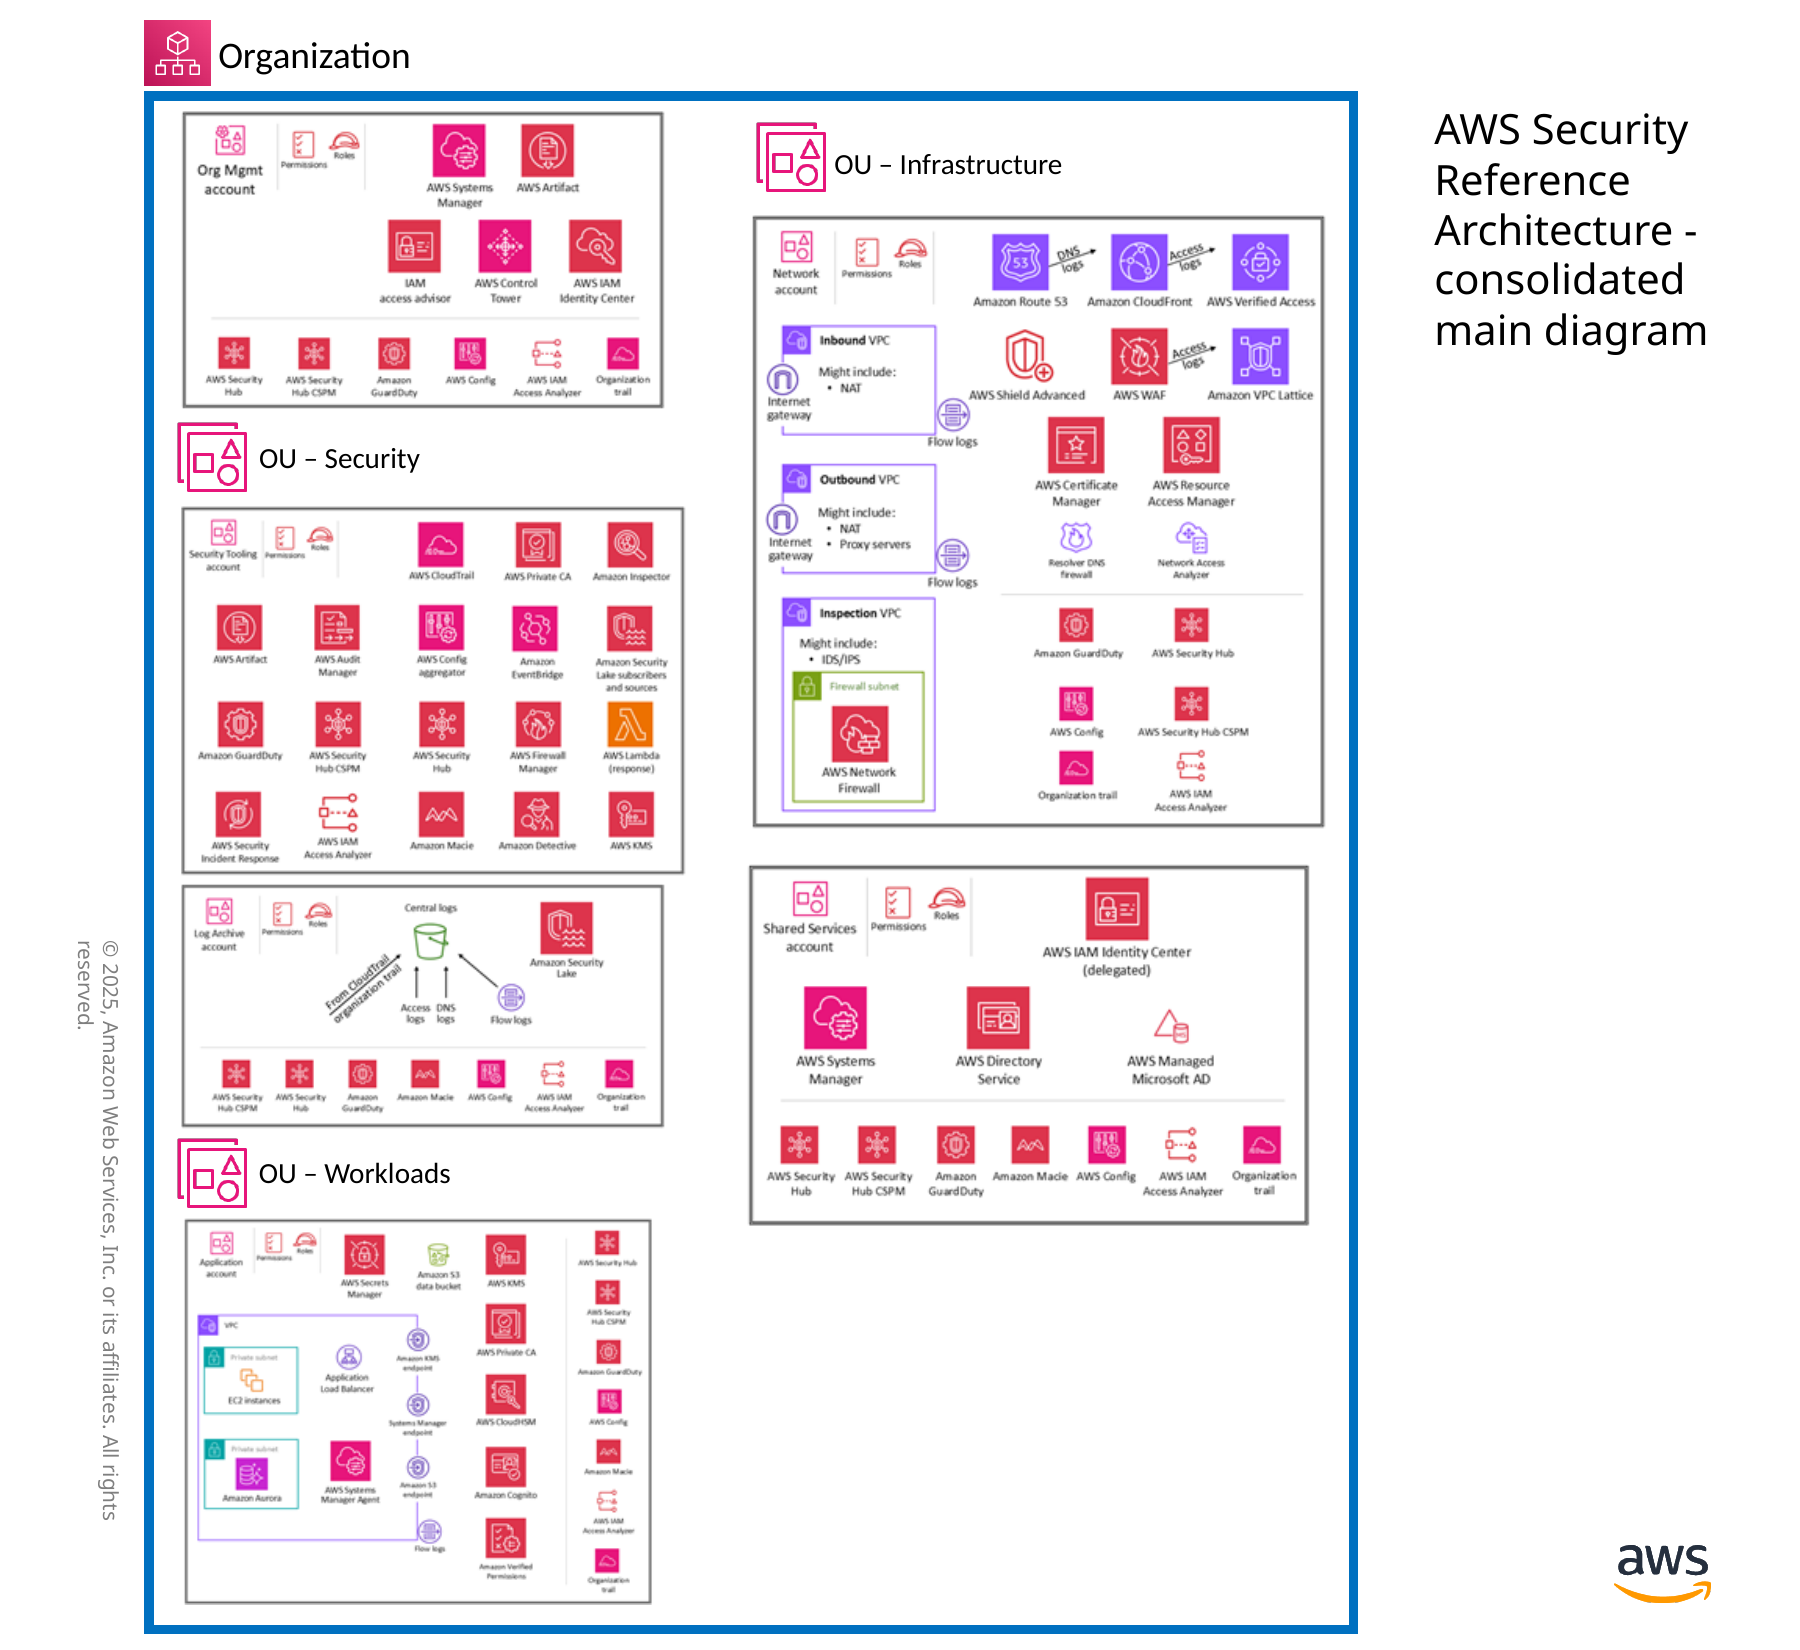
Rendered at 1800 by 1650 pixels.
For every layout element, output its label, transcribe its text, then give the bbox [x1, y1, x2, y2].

text_box © 2025, Amazon Web Services, Inc. or its affiliates. All rights reserved. [73, 940, 124, 1603]
picture [179, 110, 666, 410]
picture [182, 1217, 655, 1605]
picture [750, 214, 1327, 830]
picture [1614, 1545, 1711, 1603]
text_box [174, 419, 466, 495]
picture [180, 505, 687, 877]
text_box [753, 119, 1115, 195]
text_box [148, 95, 1355, 1631]
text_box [144, 20, 499, 86]
text_box AWS Security Reference Architecture - consolidated main diagram [1419, 95, 1770, 361]
picture [745, 863, 1314, 1229]
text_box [174, 1135, 502, 1211]
picture [181, 882, 666, 1130]
